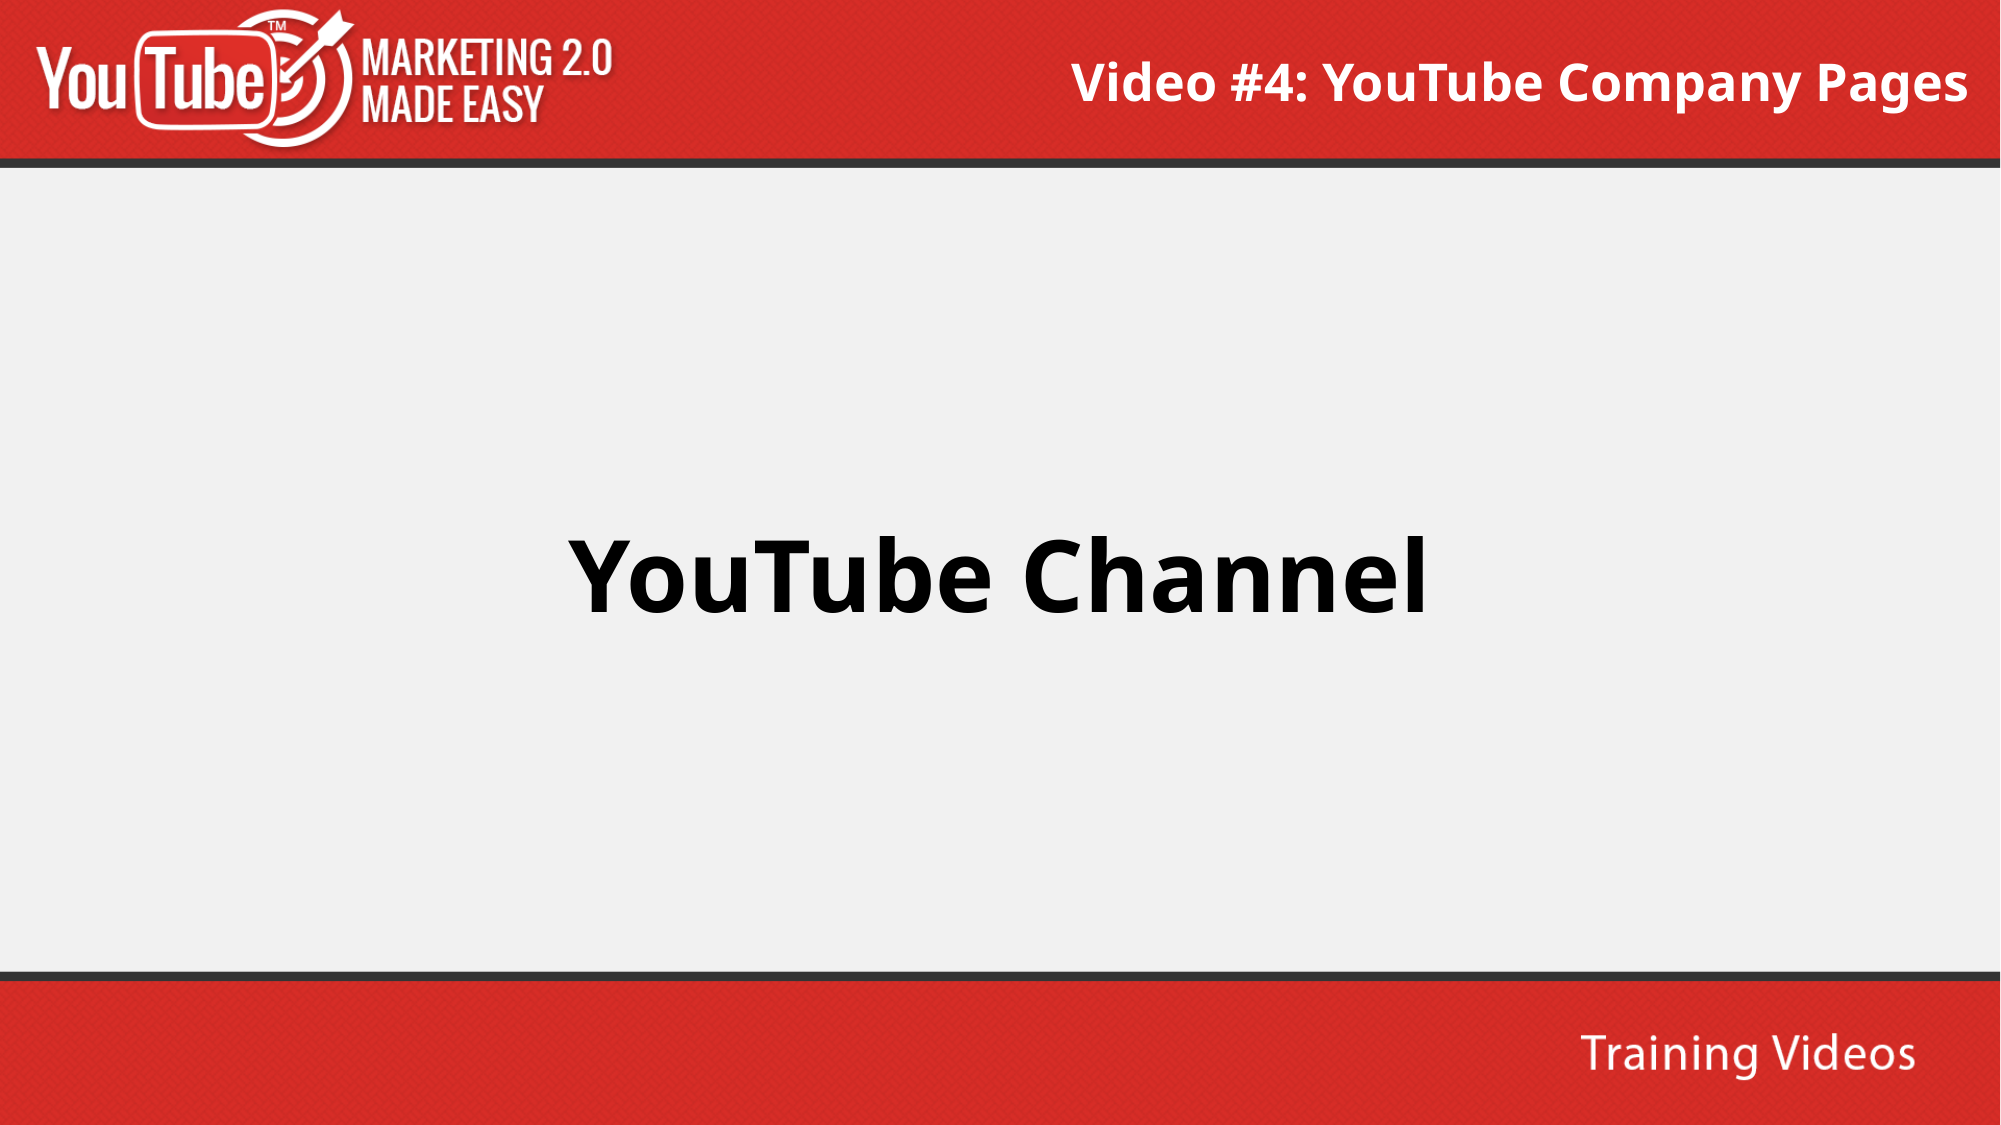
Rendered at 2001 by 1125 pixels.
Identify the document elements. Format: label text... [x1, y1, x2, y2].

text_box Video #4: YouTube Company Pages [905, 41, 1985, 119]
text_box YouTube Channel [316, 486, 1685, 640]
picture [0, 0, 2001, 1125]
